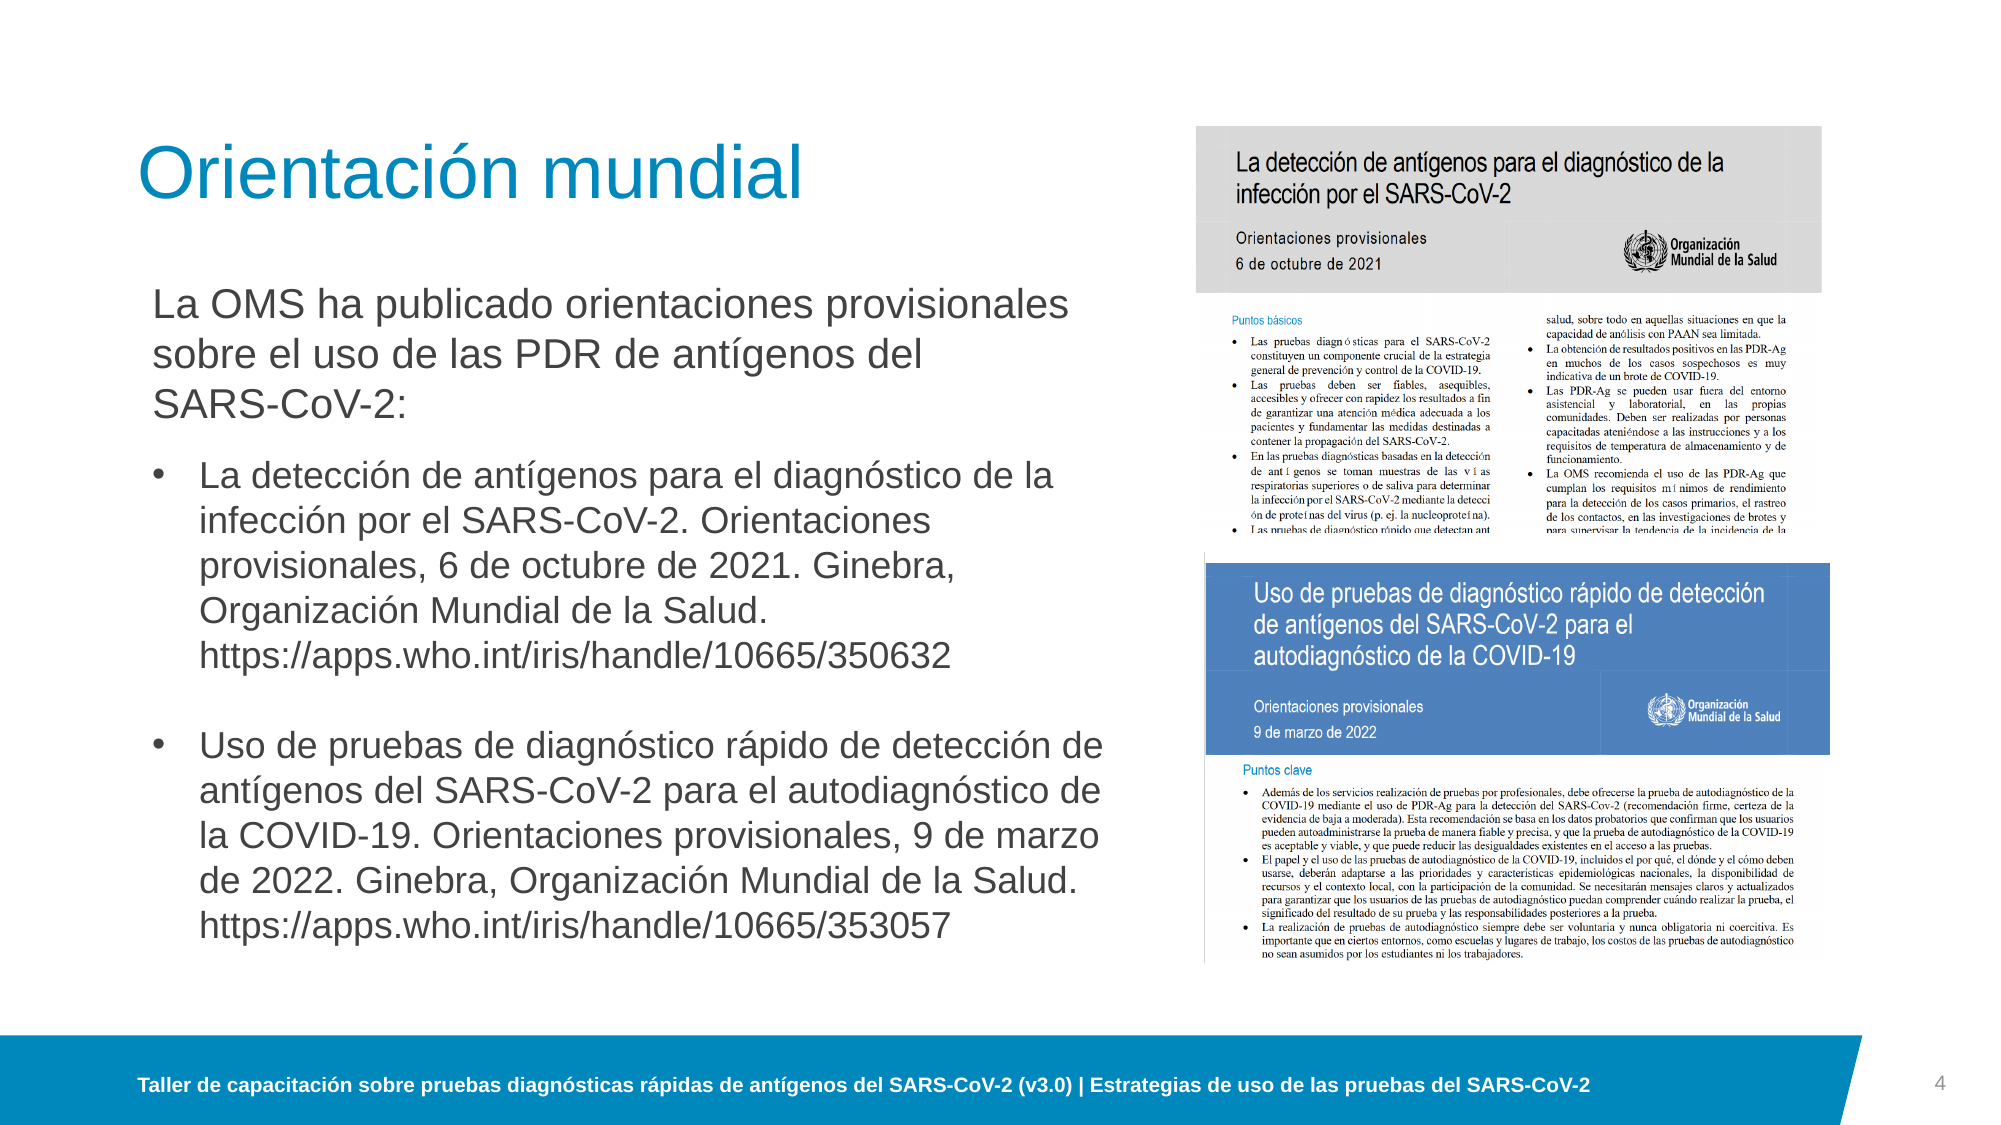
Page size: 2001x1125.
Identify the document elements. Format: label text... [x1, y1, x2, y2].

picture [1204, 552, 1830, 963]
text_box La detección de antígenos para el diagnóstico de la infección por el SARS-CoV-2. Orientaciones provisionales, 6 de octubre de 2021. Ginebra, Organización Mundial de la Salud. https://apps.who.int/iris/handle/10665/350632 Uso de pruebas de diagnóstico rápido de detección de antígenos del SARS-CoV-2 para el autodiagnóstico de la COVID-19. Orientaciones provisionales, 9 de marzo de 2022. Ginebra, Organización Mundial de la Salud. https://apps.who.int/iris/handle/10665/353057 [137, 444, 1133, 954]
list [137, 284, 1863, 1014]
picture [1195, 126, 1822, 533]
text_box La OMS ha publicado orientaciones provisionales sobre el uso de las PDR de antígenos del SARS-CoV-2: [137, 269, 1195, 530]
slide_number 4 [1862, 1035, 1947, 1125]
title Orientación mundial [137, 59, 1863, 215]
footer Taller de capacitación sobre pruebas diagnósticas rápidas de antígenos del SARS-CoV-2 (v3.0) | Estrategias de uso de las pruebas del SARS-CoV-2 [137, 1042, 1830, 1125]
